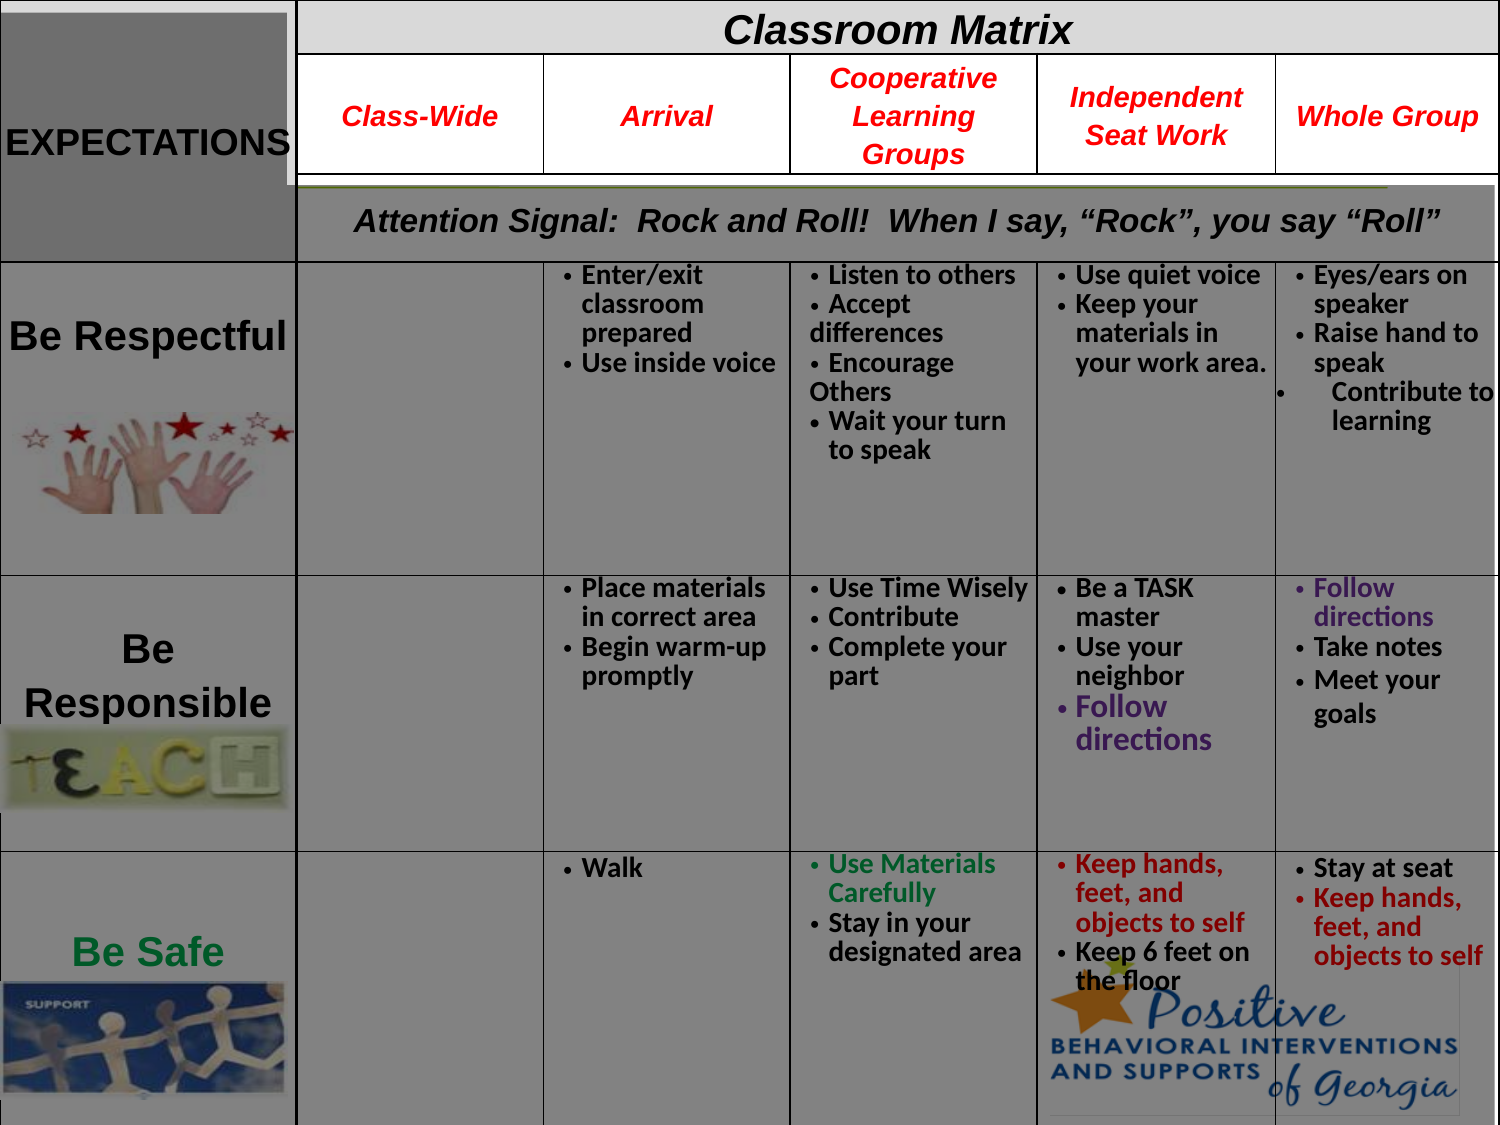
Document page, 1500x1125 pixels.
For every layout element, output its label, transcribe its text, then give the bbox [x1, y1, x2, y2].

table_cell Attention Signal: Rock and Roll! When I say, “Rock”, you say “Roll” [298, 175, 1498, 261]
table_cell Arrival [544, 55, 789, 173]
table_cell Whole Group [1276, 55, 1498, 173]
picture [12, 412, 295, 515]
table_header Classroom Matrix [298, 1, 1498, 53]
table_cell Class-Wide [298, 55, 543, 173]
table_header EXPECTATIONS [1, 1, 295, 183]
table_cell Cooperative Learning Groups [791, 55, 1036, 173]
picture [0, 980, 288, 1101]
text_box [0, 11, 1497, 1125]
picture [0, 724, 293, 813]
table_cell Independent Seat Work [1038, 55, 1275, 173]
